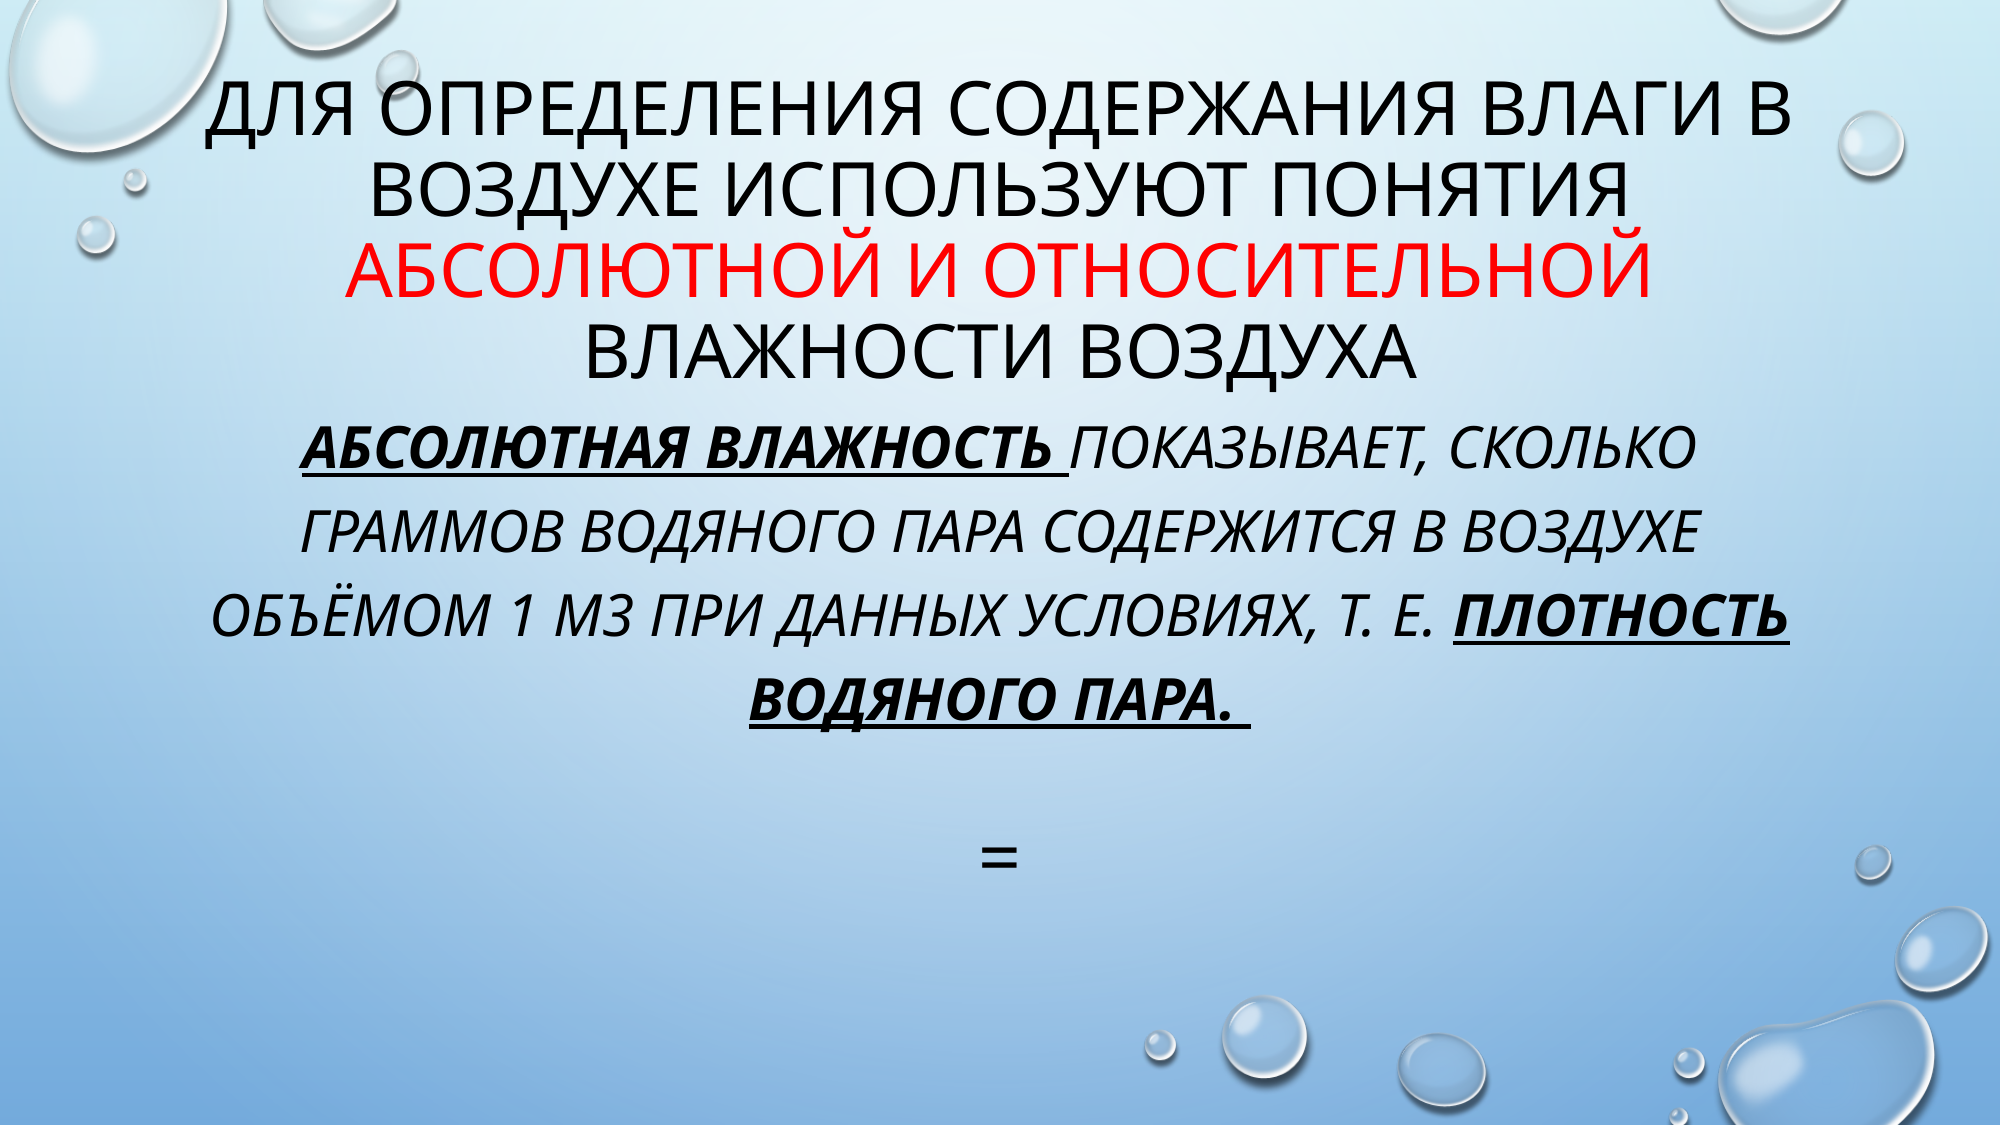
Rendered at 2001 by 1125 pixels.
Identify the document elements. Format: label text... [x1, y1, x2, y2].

picture [0, 0, 2000, 1125]
title Для определения содержания влаги в воздухе используют понятия абсолютной и относительной влажности воздуха [149, 101, 1851, 364]
